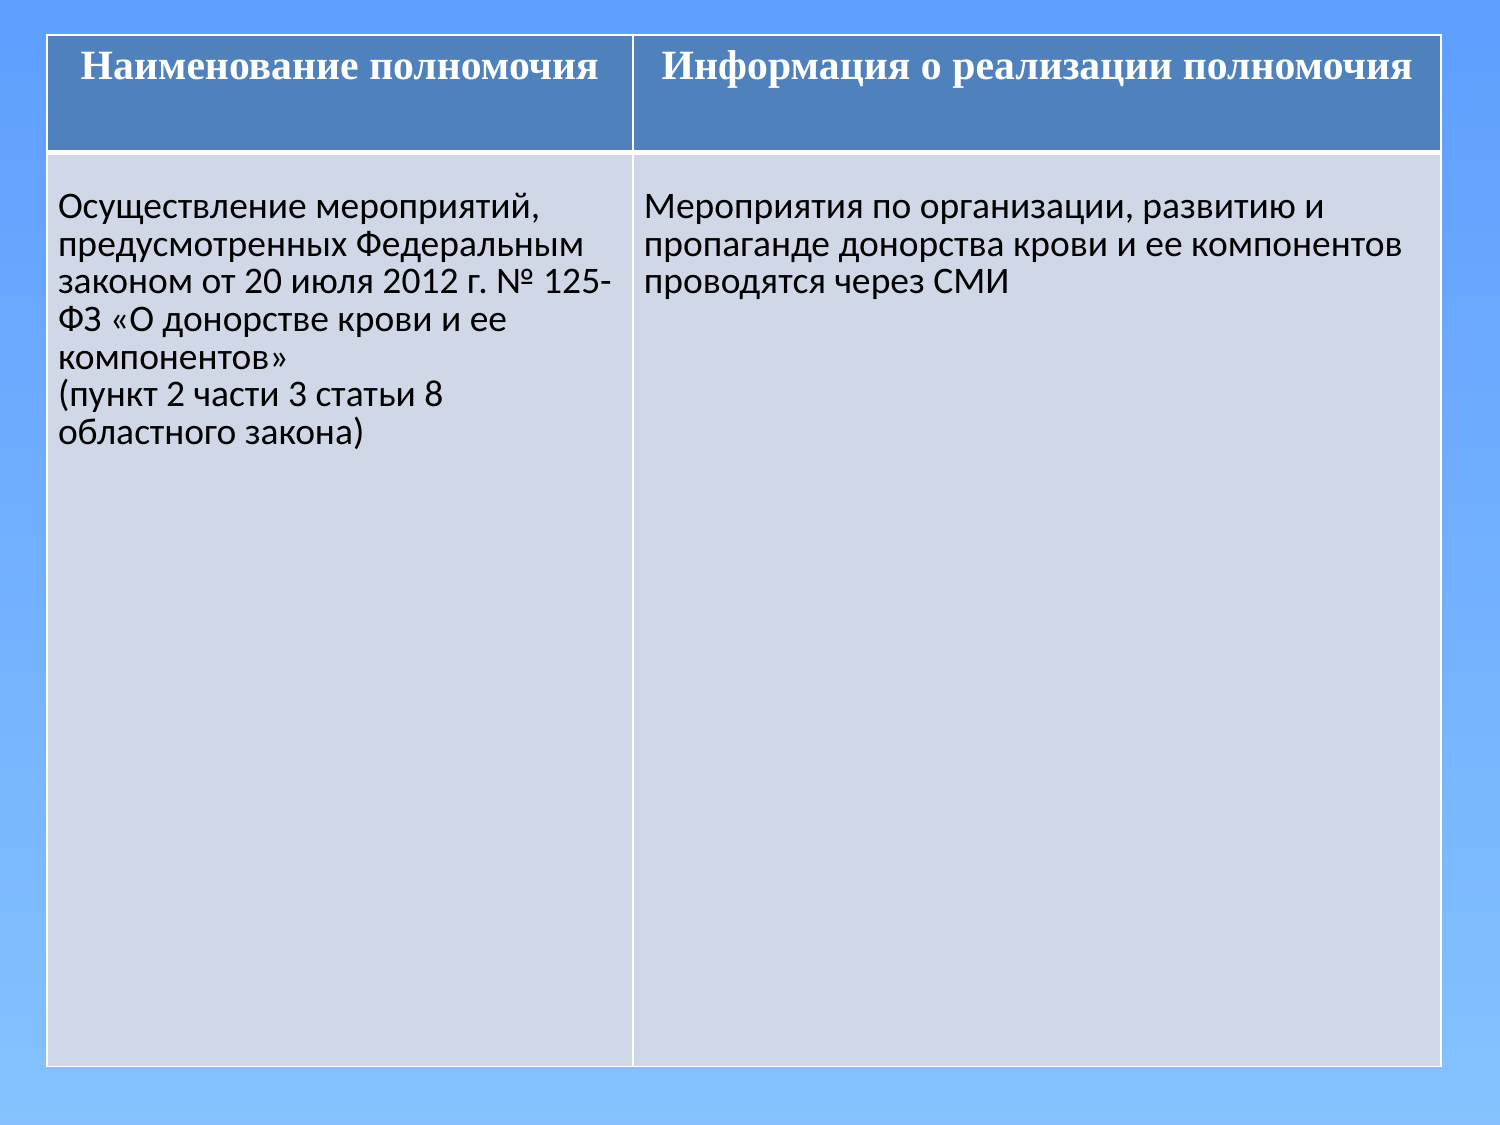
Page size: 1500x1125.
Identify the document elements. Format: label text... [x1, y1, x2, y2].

table_cell Осуществление мероприятий, предусмотренных Федеральным законом от 20 июля 2012 г. № 125-ФЗ «О донорстве крови и ее компонентов» (пункт 2 части 3 статьи 8 областного закона) [48, 155, 632, 1066]
table_header Наименование полномочия [48, 36, 632, 150]
table_header Информация о реализации полномочия [634, 36, 1440, 150]
table_cell Мероприятия по организации, развитию и пропаганде донорства крови и ее компонентов проводятся через СМИ [634, 155, 1440, 1066]
